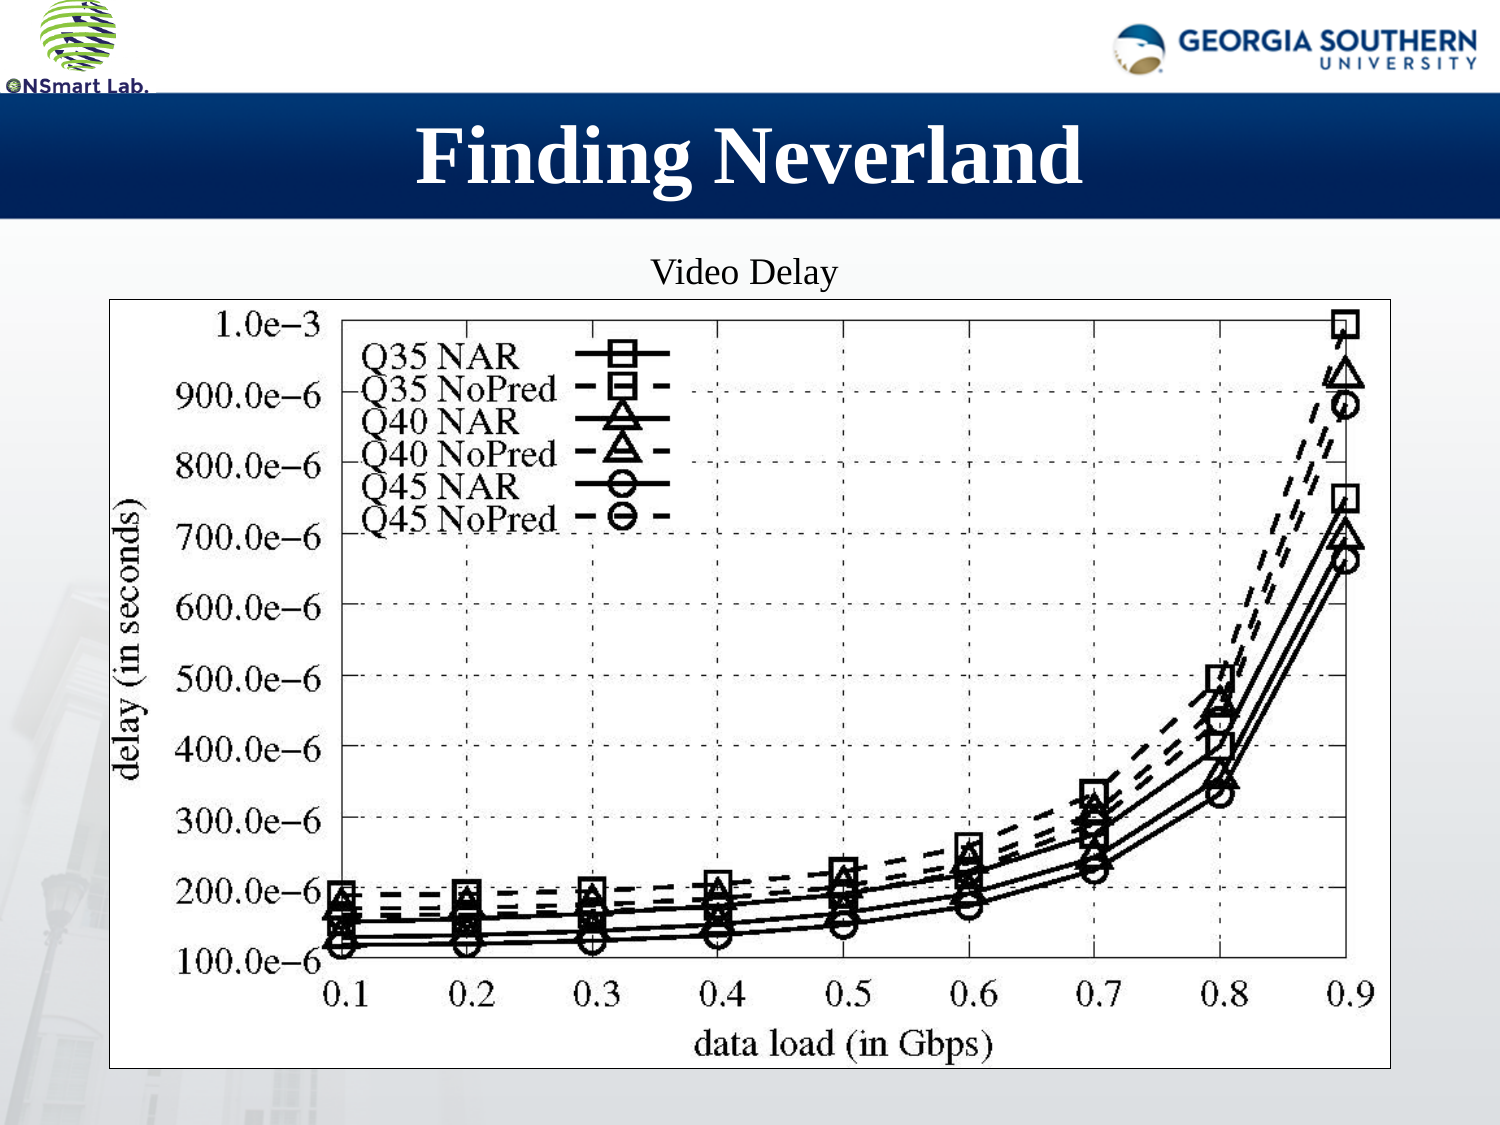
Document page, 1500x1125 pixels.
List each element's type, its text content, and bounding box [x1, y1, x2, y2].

text_box Video Delay [635, 239, 854, 298]
title Finding Neverland [75, 56, 1425, 244]
picture [0, 0, 1500, 1125]
